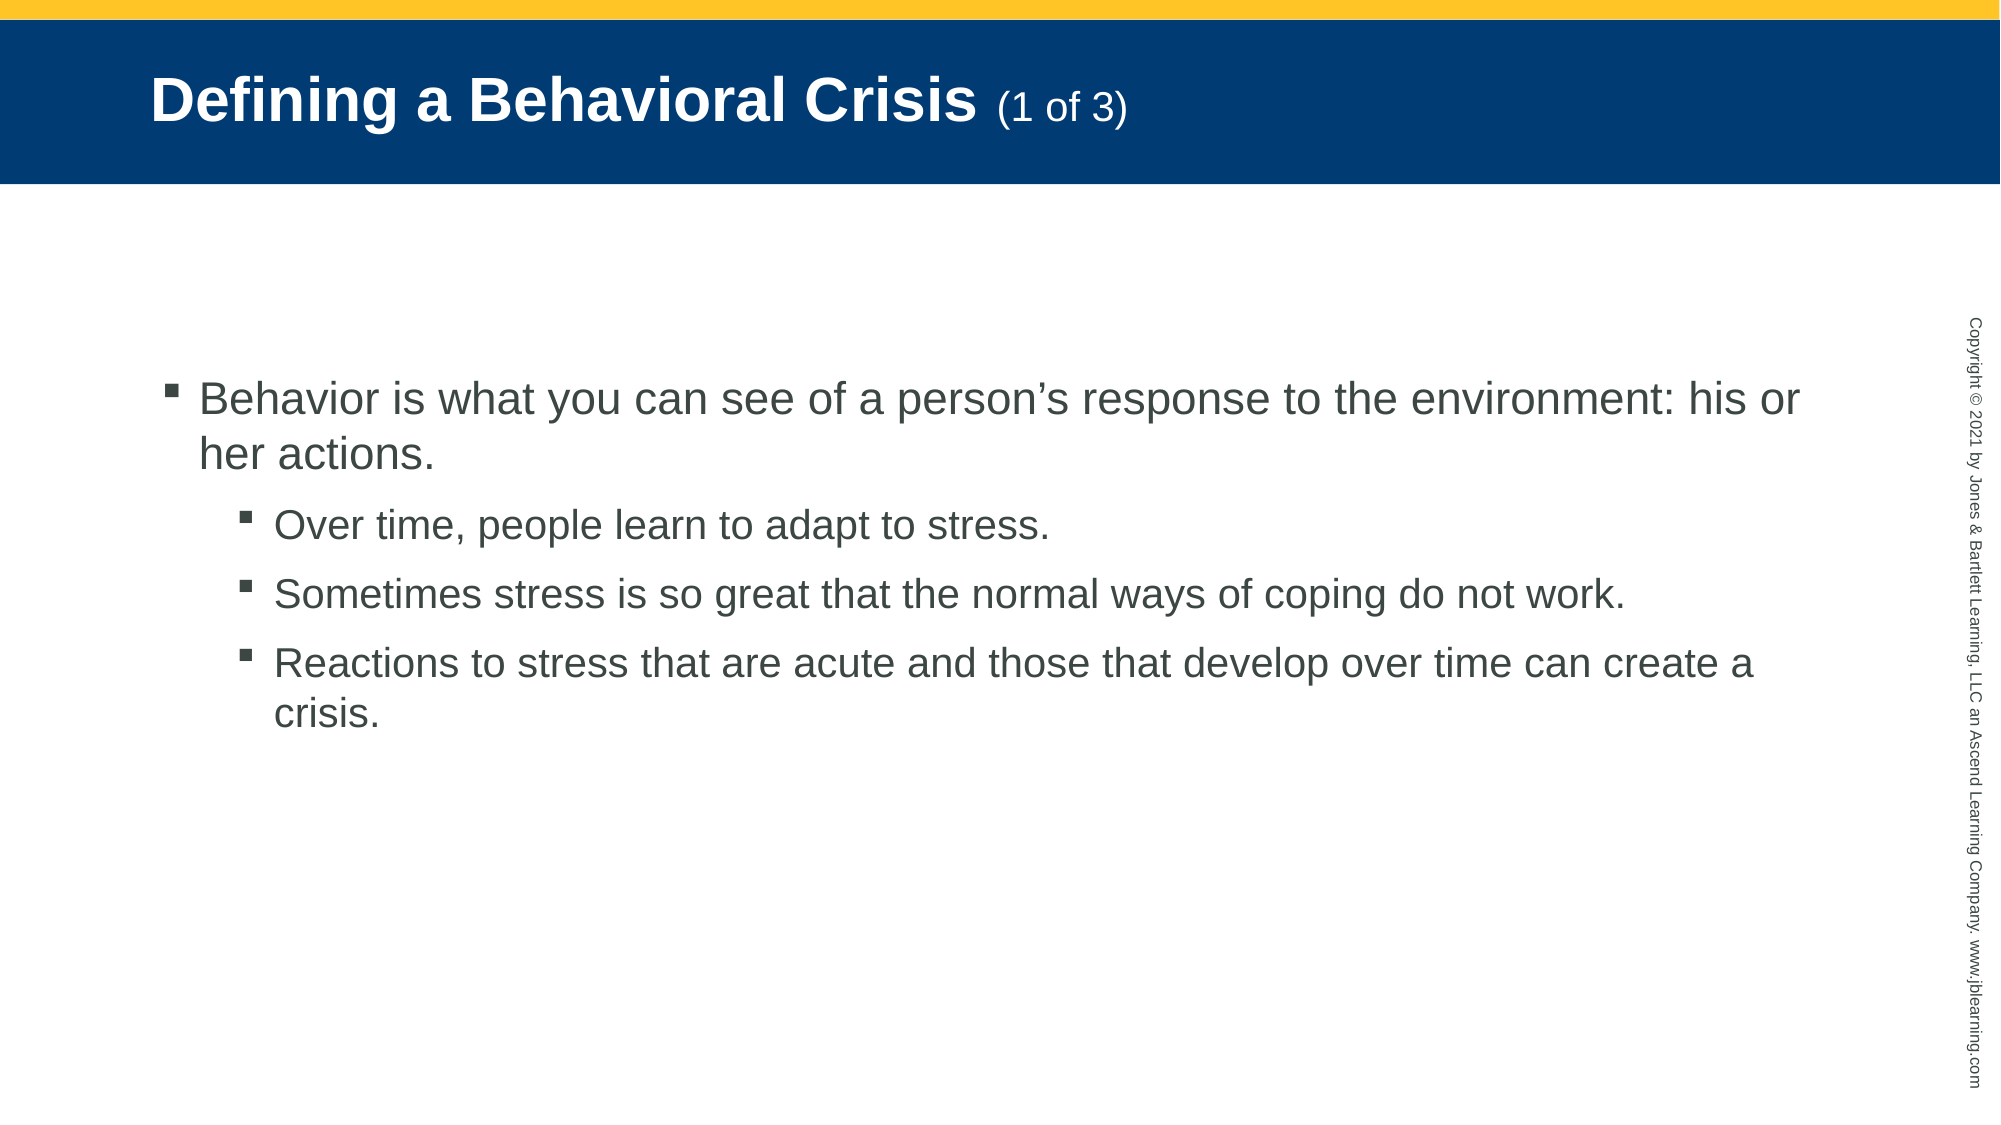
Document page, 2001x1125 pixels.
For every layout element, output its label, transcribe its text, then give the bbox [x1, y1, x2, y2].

list Behavior is what you can see of a person’s response to the environment: his or her actions. Over time, people learn to adapt to stress. Sometimes stress is so great that the normal ways of coping do not work. Reactions to stress that are acute and those that develop over time can create a crisis. [146, 361, 1859, 1016]
title Defining a Behavioral Crisis (1 of 3) [0, 19, 2000, 185]
